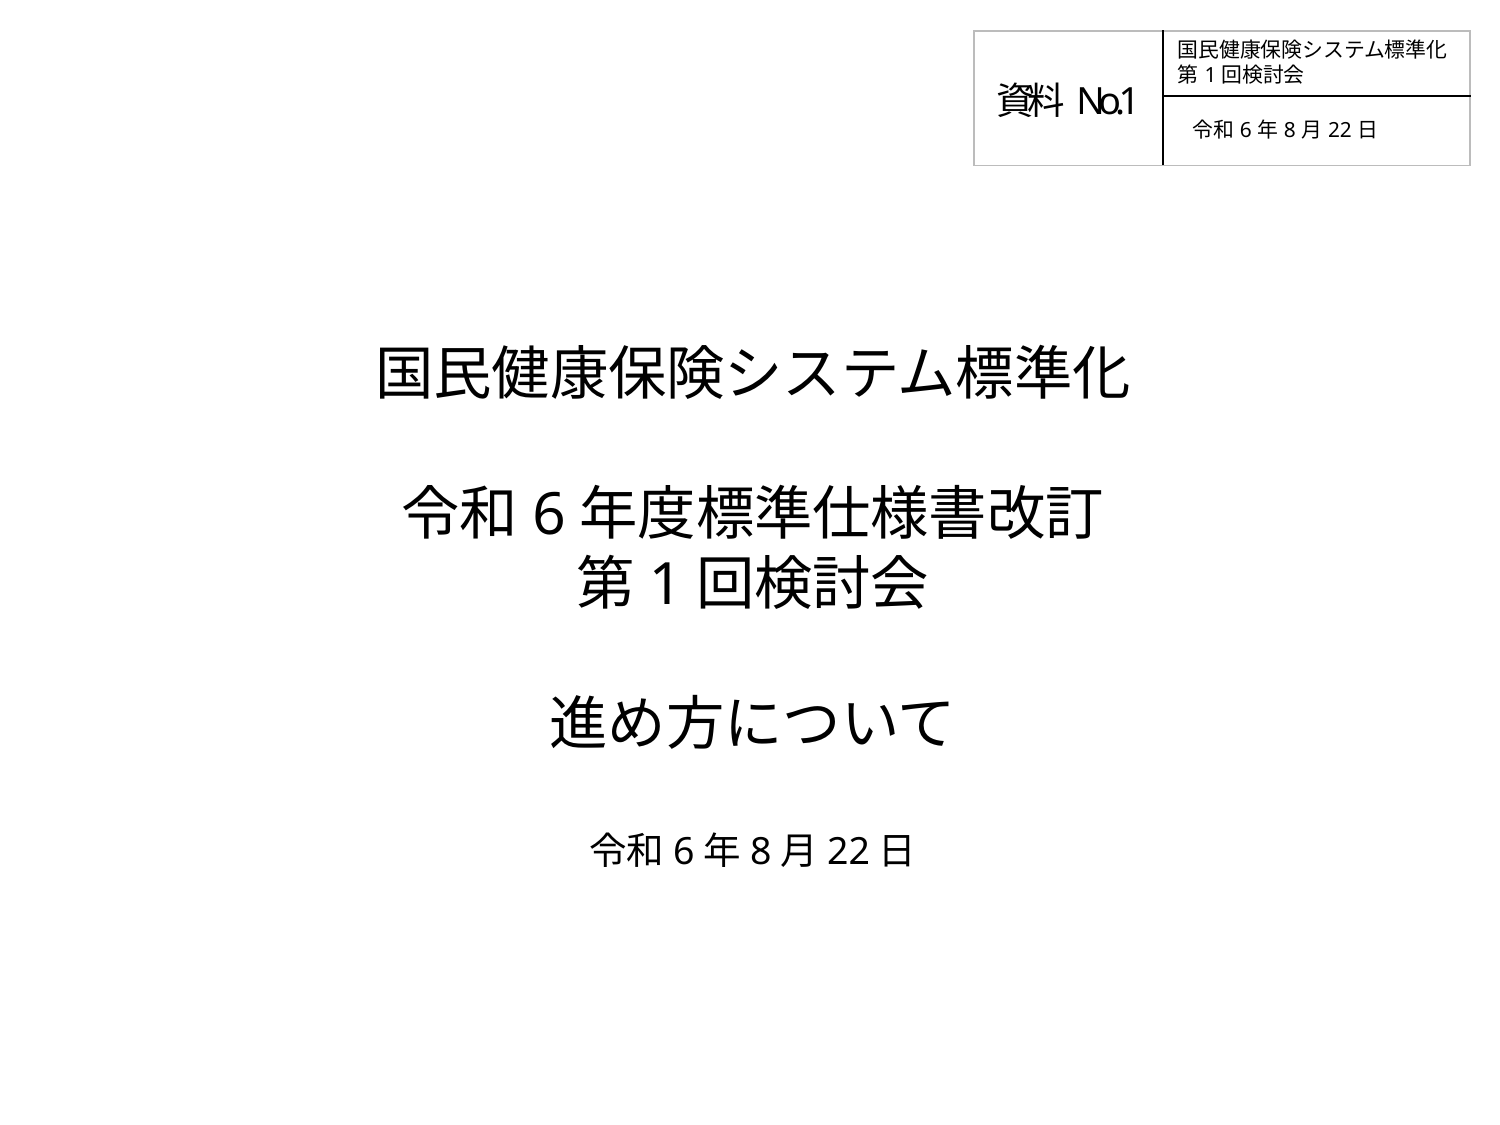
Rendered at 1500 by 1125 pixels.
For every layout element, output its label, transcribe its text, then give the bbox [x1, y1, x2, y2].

table_header 国民健康保険システム標準化 第1回検討会 [1164, 32, 1469, 95]
table_cell 令和6年8月22日 [1164, 97, 1469, 165]
text_box 令和6年8月22日 [140, 819, 1365, 954]
table_header 資料No.1 [975, 32, 1162, 165]
text_box 国民健康保険システム標準化 令和6年度標準仕様書改訂 第1回検討会 進め方について [11, 294, 1494, 798]
